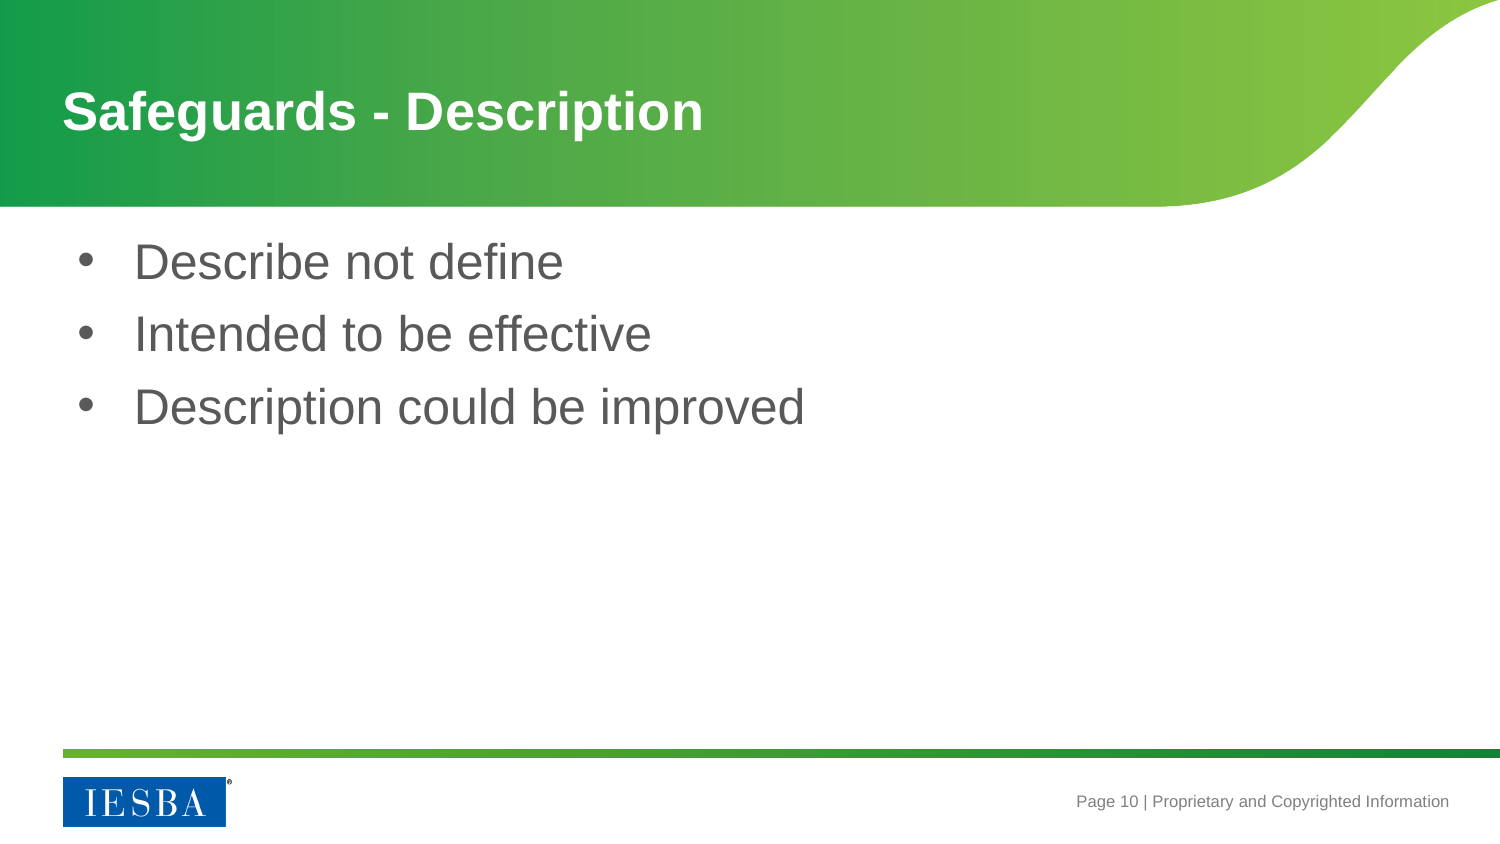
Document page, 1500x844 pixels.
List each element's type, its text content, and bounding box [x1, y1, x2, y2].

picture [0, 0, 1500, 207]
picture [63, 777, 232, 827]
title Safeguards - Description [62, 75, 1300, 142]
list Describe not define Intended to be effective Description could be improved [62, 221, 1388, 725]
